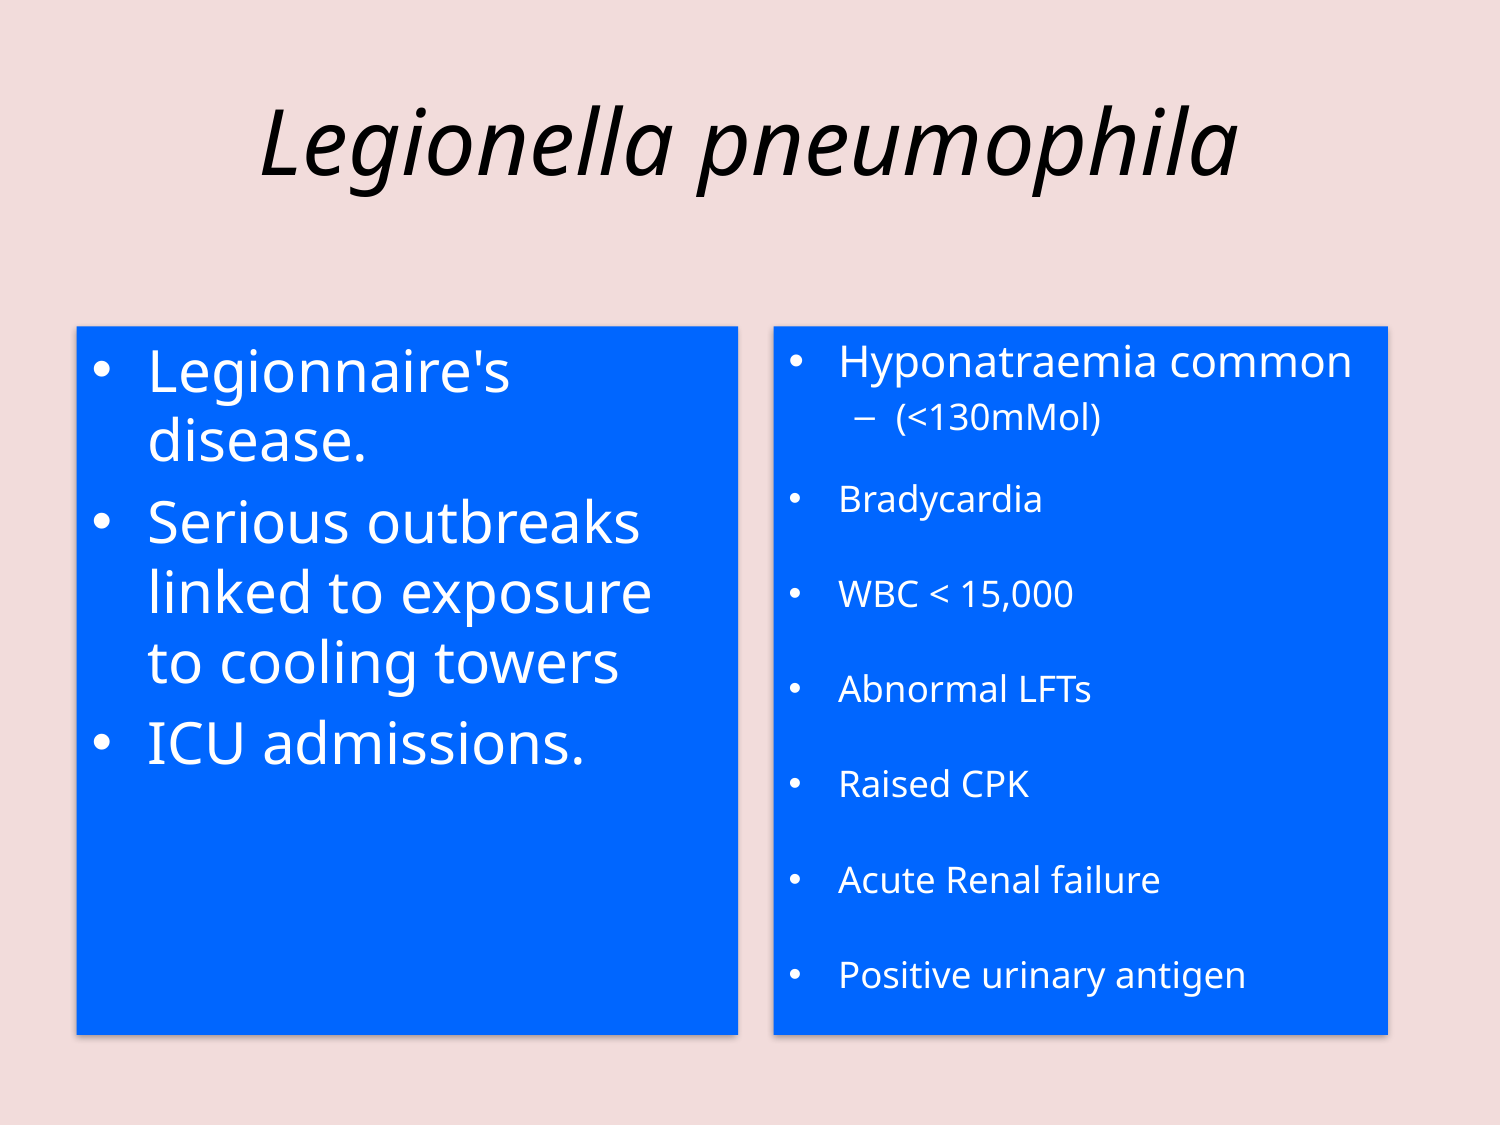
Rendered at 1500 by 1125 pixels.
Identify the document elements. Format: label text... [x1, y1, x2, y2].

title Legionella pneumophila [75, 45, 1425, 233]
list Hyponatraemia common (<130mMol) Bradycardia WBC < 15,000 Abnormal LFTs Raised CPK Acute Renal failure Positive urinary antigen [773, 326, 1388, 1035]
list Legionnaire's disease. Serious outbreaks linked to exposure to cooling towers ICU admissions. [76, 326, 739, 1035]
